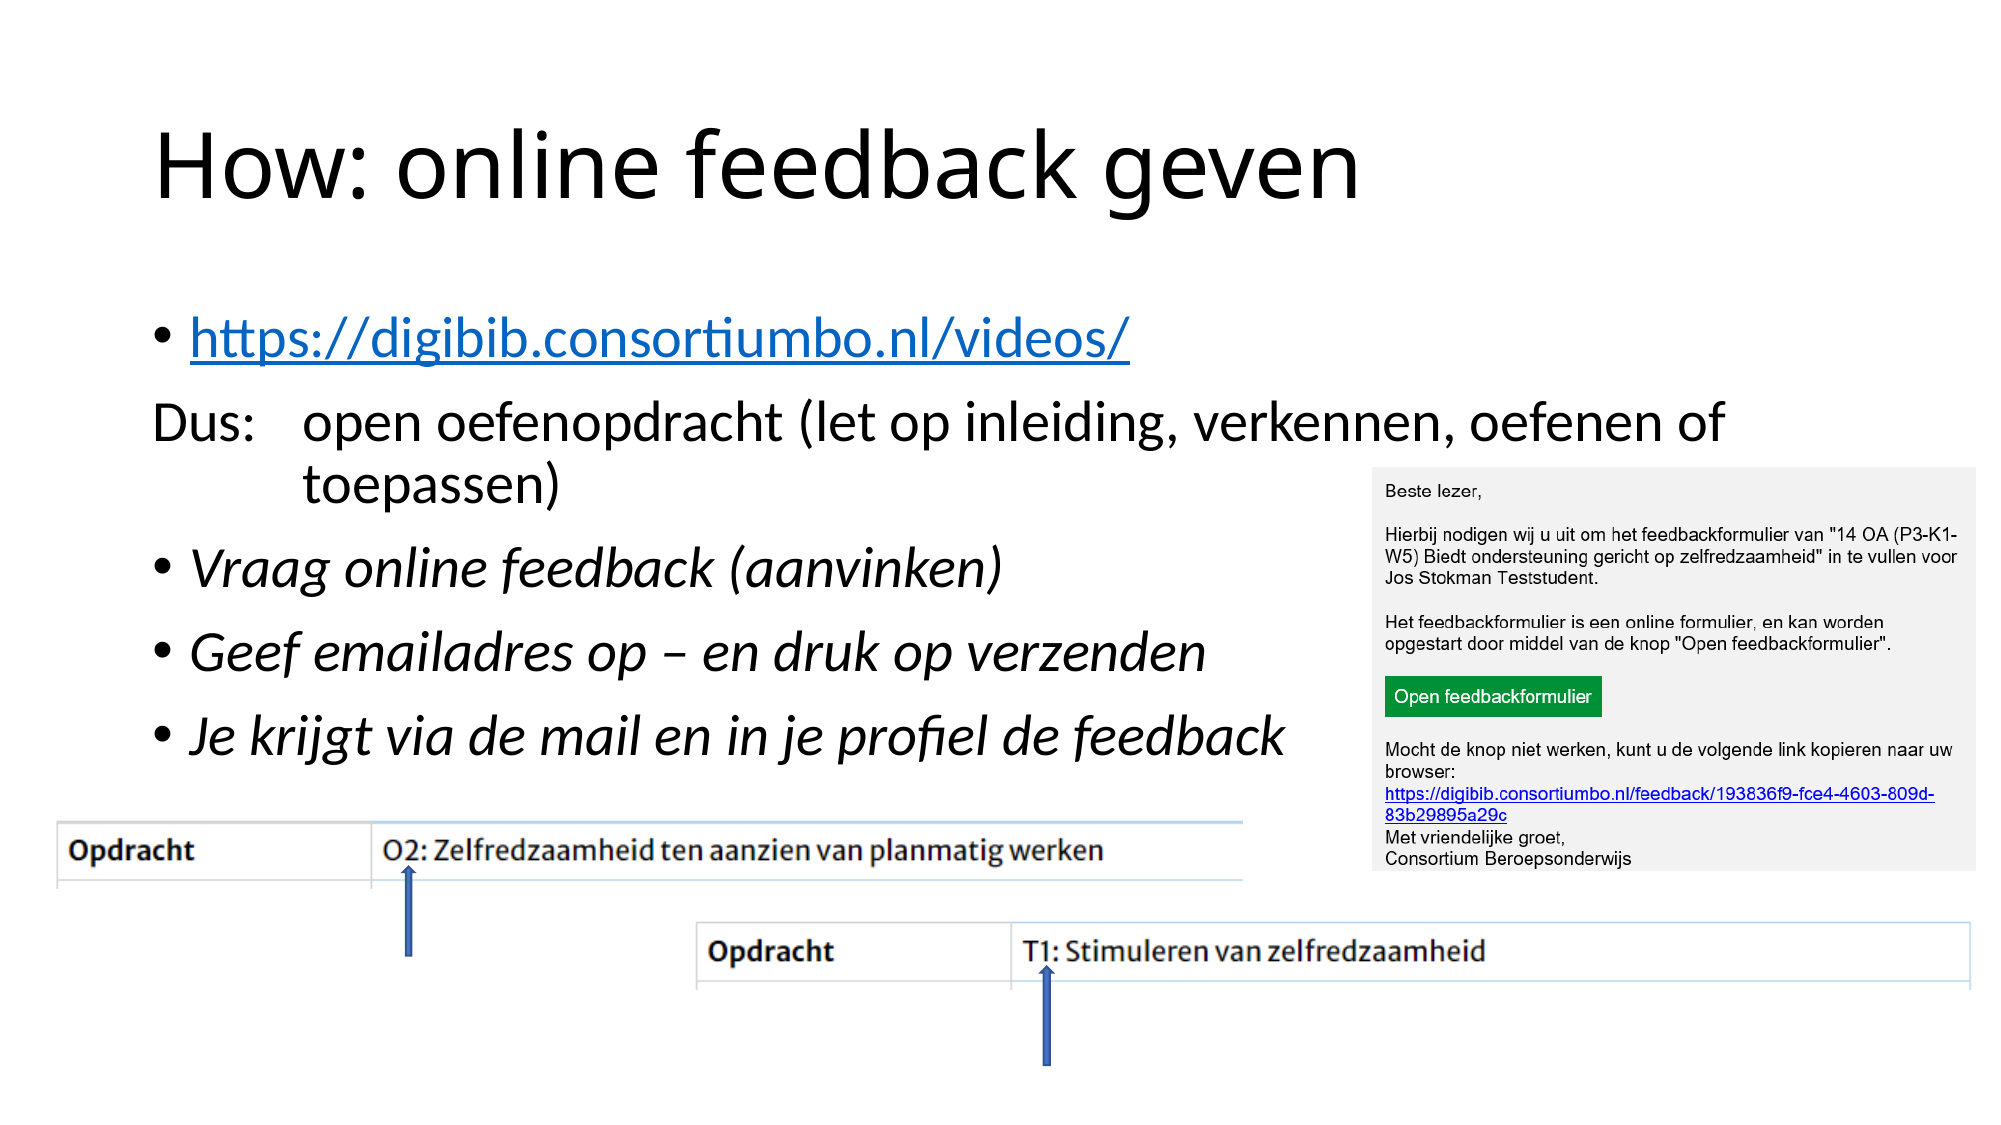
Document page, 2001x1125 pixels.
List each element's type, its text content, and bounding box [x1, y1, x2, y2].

text_box [404, 889, 413, 957]
picture [1361, 465, 1979, 871]
list https://digibib.consortiumbo.nl/videos/ Dus: open oefenopdracht (let op inleiding, verkennen, oefenen of toepassen) Vraag online feedback (aanvinken) Geef emailadres op – en druk op verzenden Je krijgt via de mail en in je profiel de feedback [137, 299, 1962, 1014]
text_box [1042, 990, 1051, 1067]
picture [38, 799, 1243, 889]
title How: online feedback geven [137, 59, 1863, 278]
picture [679, 892, 1979, 990]
